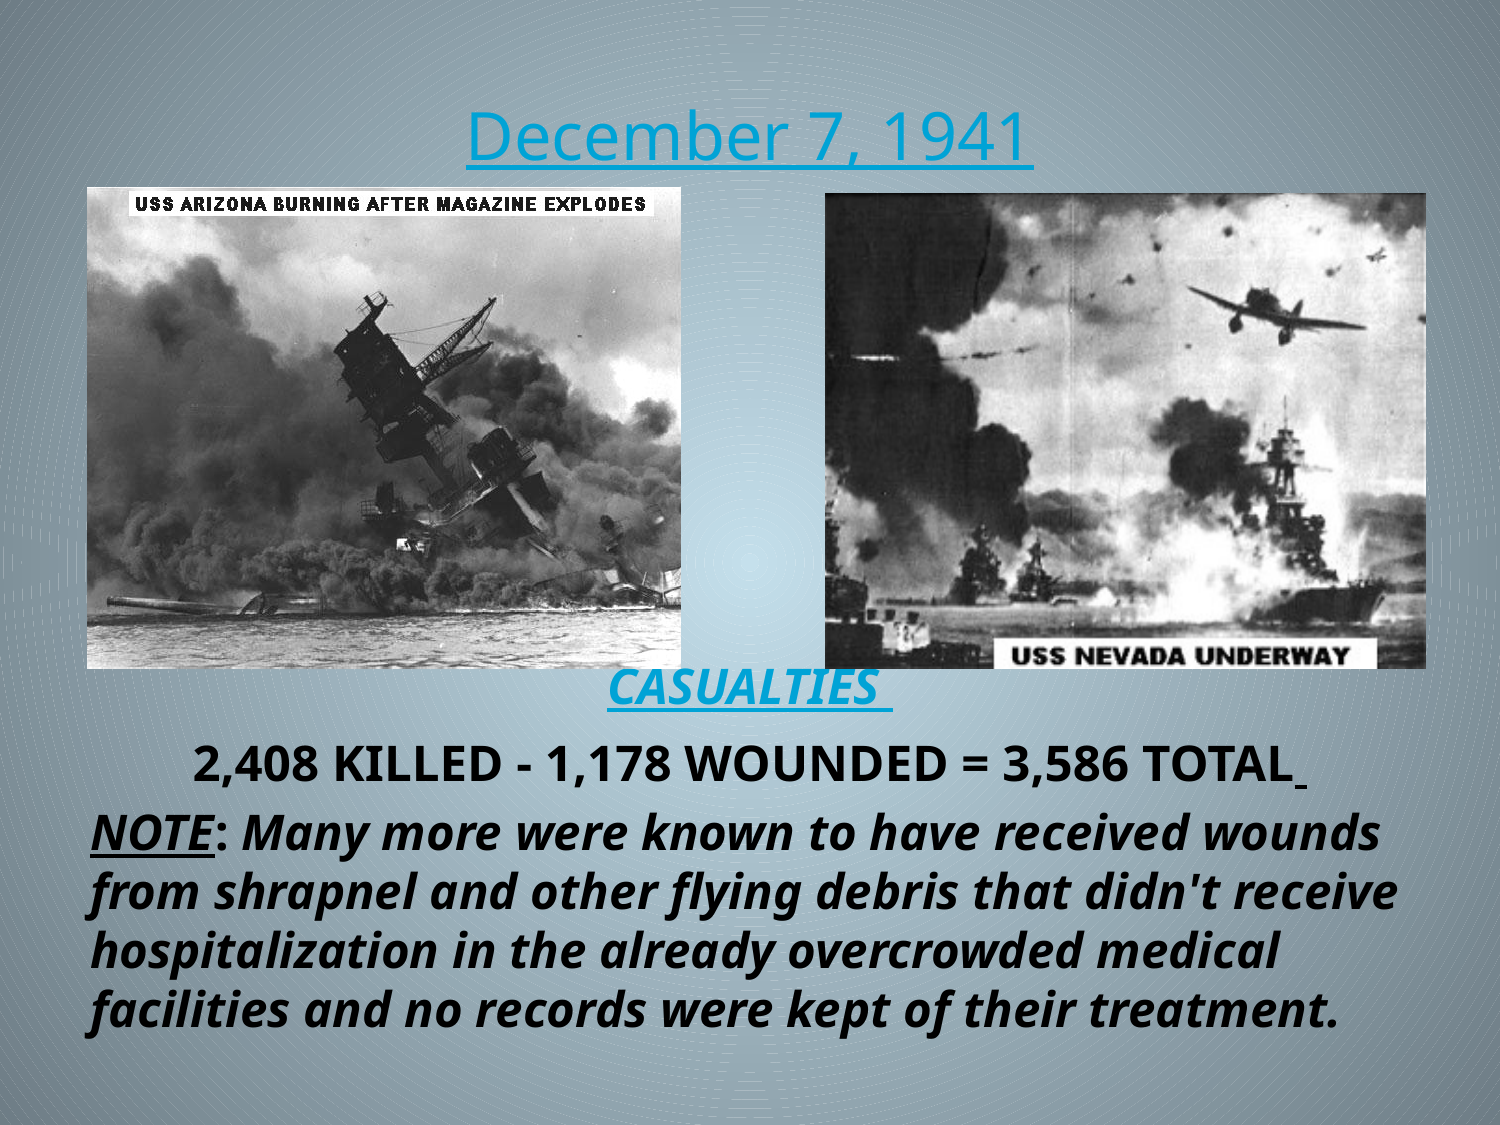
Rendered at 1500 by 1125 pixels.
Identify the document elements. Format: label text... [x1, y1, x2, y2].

list CASUALTIES 2,408 KILLED - 1,178 WOUNDED = 3,586 TOTAL NOTE: Many more were known to have received wounds from shrapnel and other flying debris that didn't receive hospitalization in the already overcrowded medical facilities and no records were kept of their treatment. [75, 224, 1425, 1075]
picture [824, 193, 1426, 669]
picture [87, 187, 681, 669]
title December 7, 1941 [75, 45, 1425, 224]
